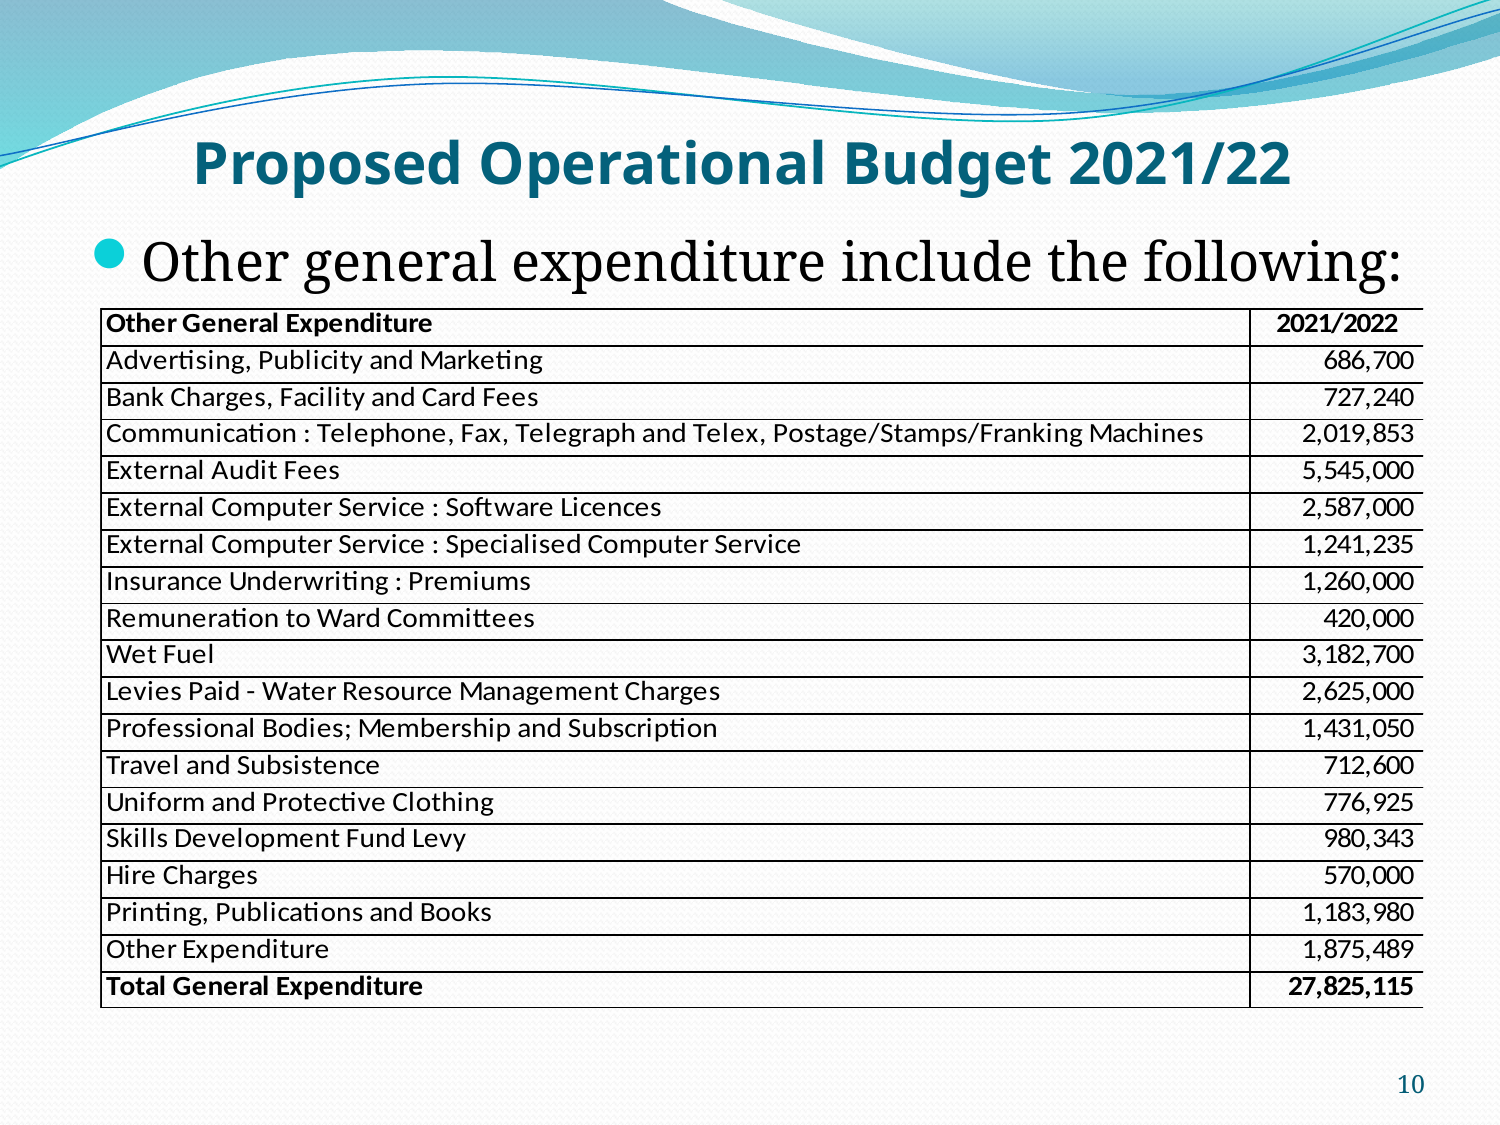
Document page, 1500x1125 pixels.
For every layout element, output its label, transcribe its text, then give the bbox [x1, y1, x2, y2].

slide_number 10 [1299, 1042, 1425, 1103]
picture [100, 307, 1426, 1010]
list Other general expenditure include the following: [74, 219, 1426, 1038]
title Proposed Operational Budget 2021/22 [74, 115, 1426, 197]
